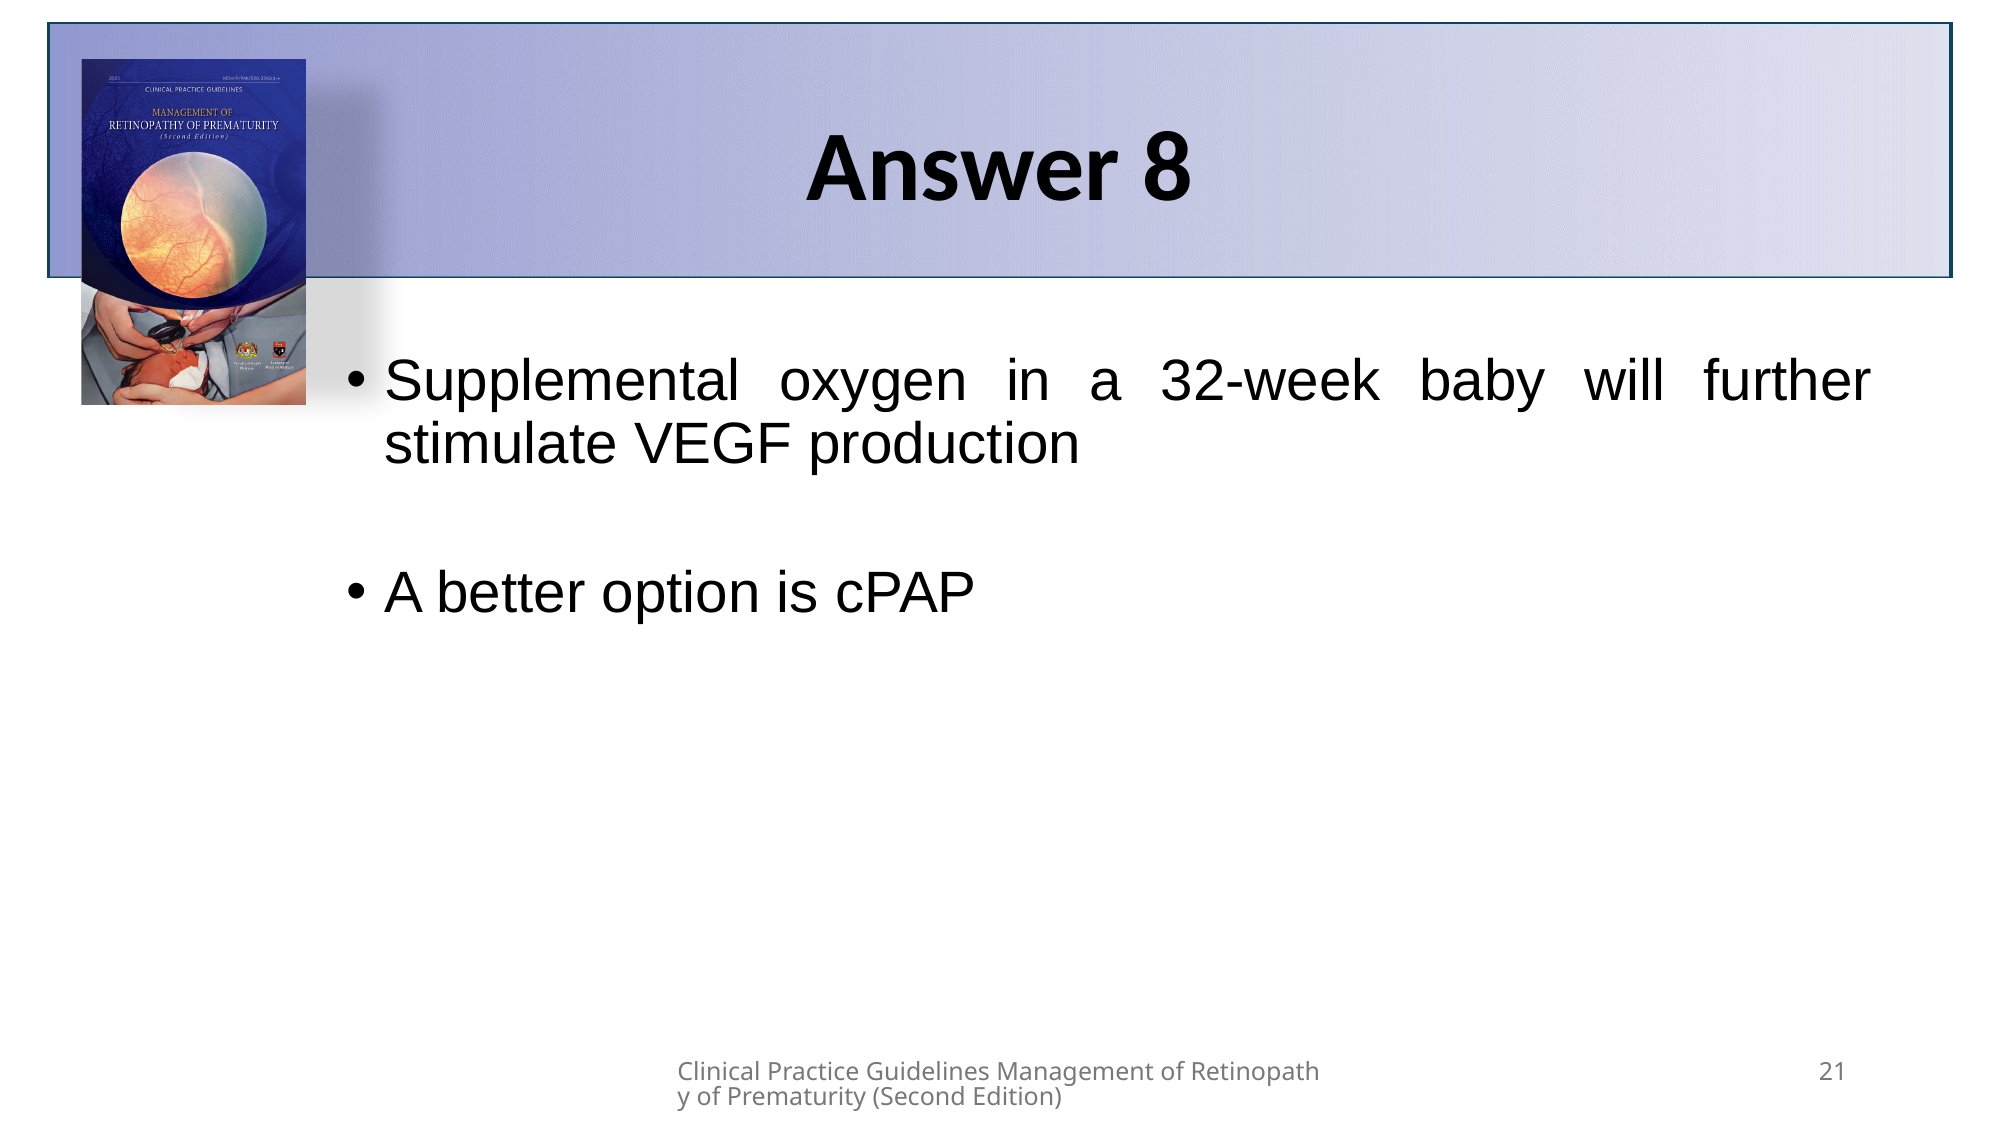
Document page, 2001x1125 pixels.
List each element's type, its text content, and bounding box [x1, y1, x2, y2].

picture [47, 21, 1953, 405]
slide_number 21 [1412, 1042, 1863, 1103]
list Supplemental oxygen in a 32-week baby will further stimulate VEGF production A better option is cPAP [331, 342, 1889, 923]
footer Clinical Practice Guidelines Management of Retinopathy of Prematurity (Second Edition) [662, 1042, 1338, 1103]
